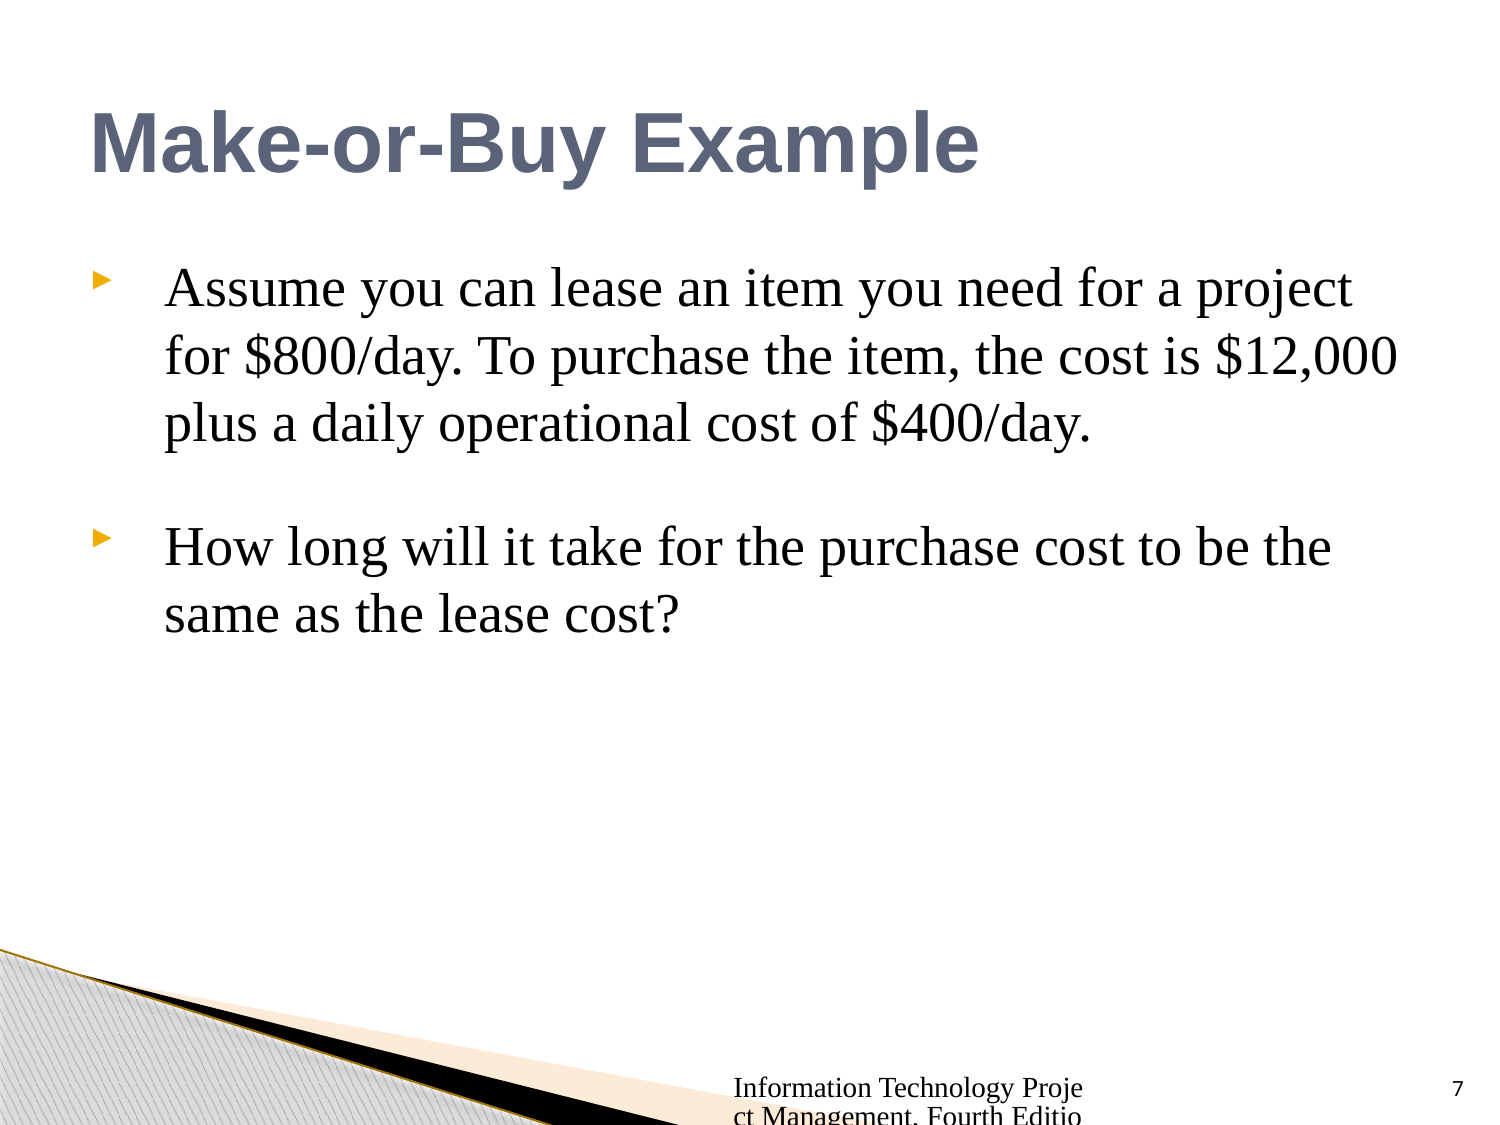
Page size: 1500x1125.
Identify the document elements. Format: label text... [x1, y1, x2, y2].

footer Information Technology Project Management, Fourth Edition [718, 1051, 1105, 1112]
slide_number 7 [1418, 1051, 1479, 1112]
list Assume you can lease an item you need for a project for $800/day. To purchase the item, the cost is $12,000 plus a daily operational cost of $400/day. How long will it take for the purchase cost to be the same as the lease cost? [75, 243, 1425, 986]
title Make-or-Buy Example [75, 45, 1425, 233]
